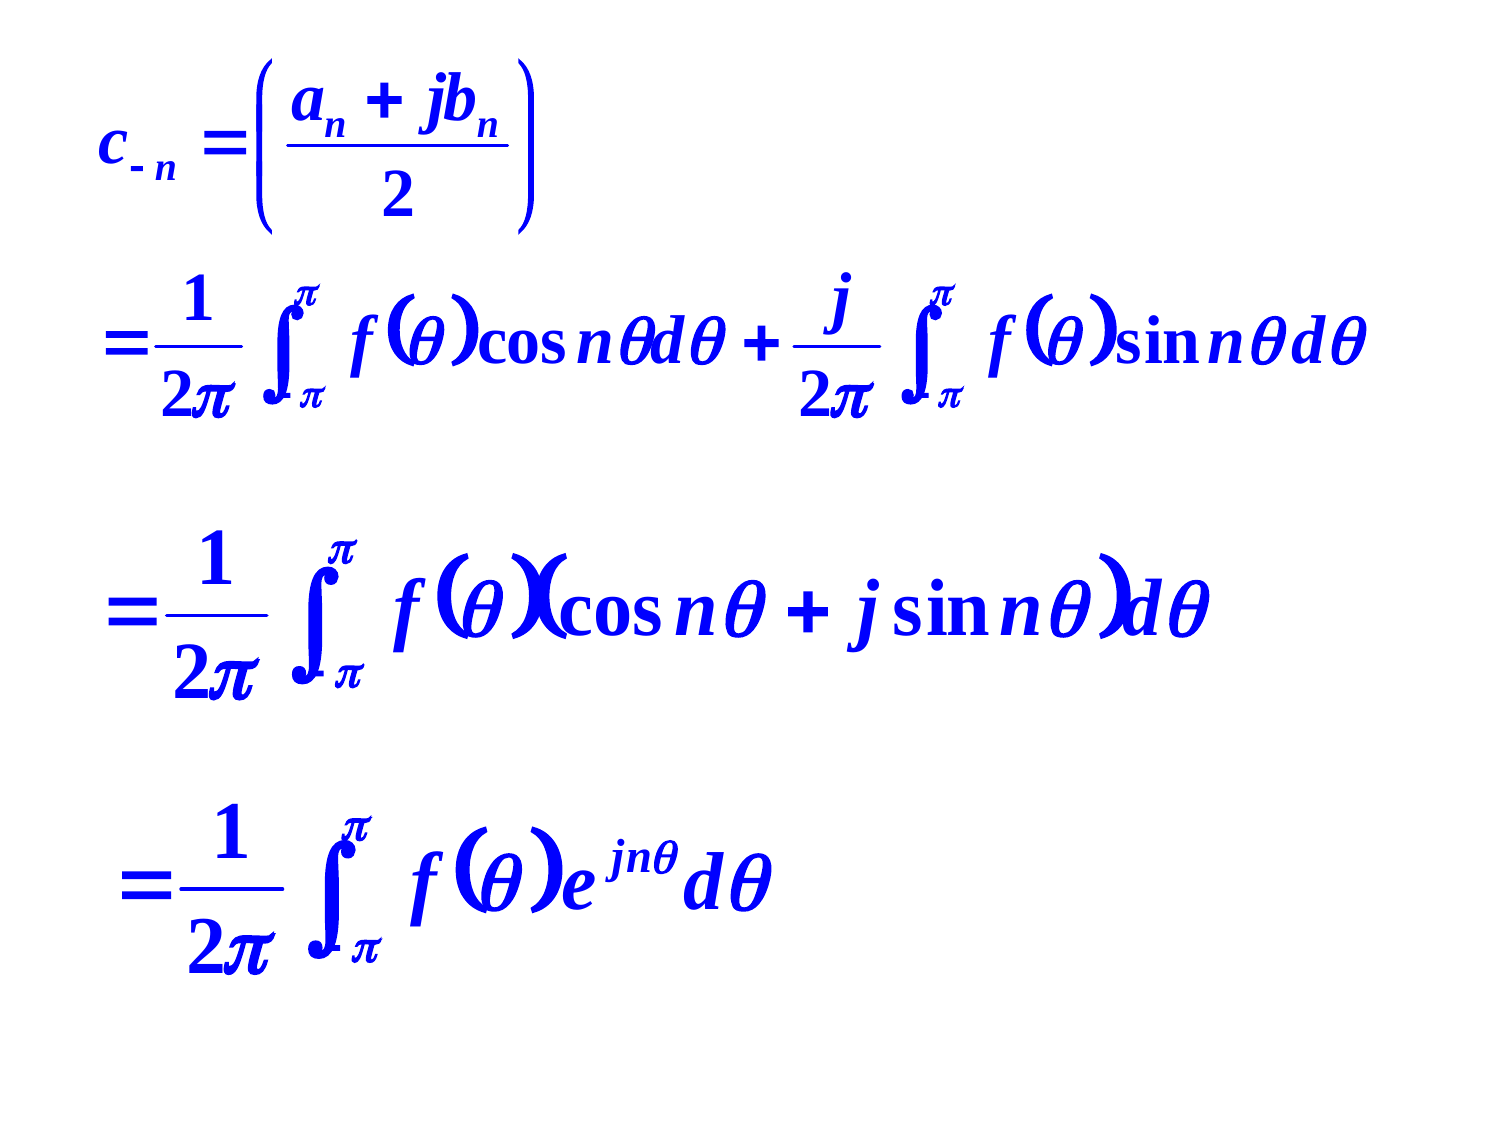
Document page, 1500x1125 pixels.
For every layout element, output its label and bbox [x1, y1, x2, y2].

text_box [89, 43, 1386, 430]
text_box [89, 506, 1225, 712]
text_box [102, 779, 787, 987]
